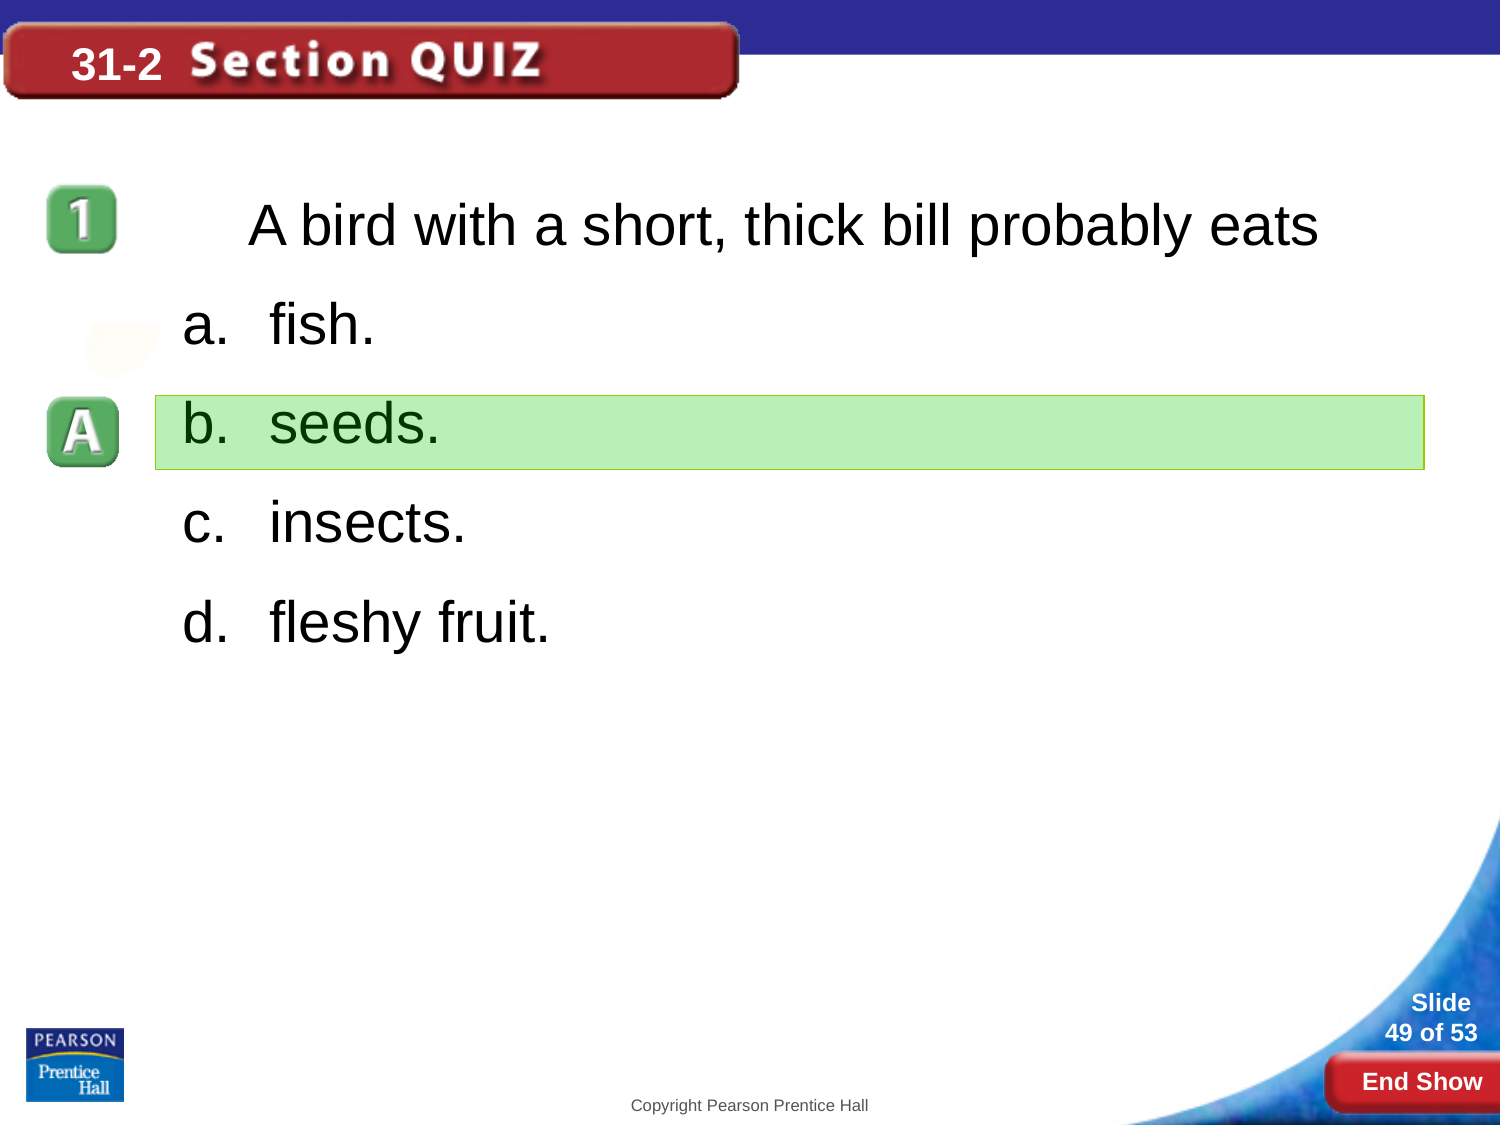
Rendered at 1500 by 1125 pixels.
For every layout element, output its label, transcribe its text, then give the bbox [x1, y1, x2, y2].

picture [39, 178, 132, 262]
list A bird with a short, thick bill probably eats fish. seeds. insects. fleshy fruit. [44, 179, 1440, 888]
picture [0, 0, 1500, 1125]
footer Copyright Pearson Prentice Hall [512, 1087, 988, 1113]
text_box [155, 395, 1424, 470]
title 31-2 [2, 26, 179, 98]
